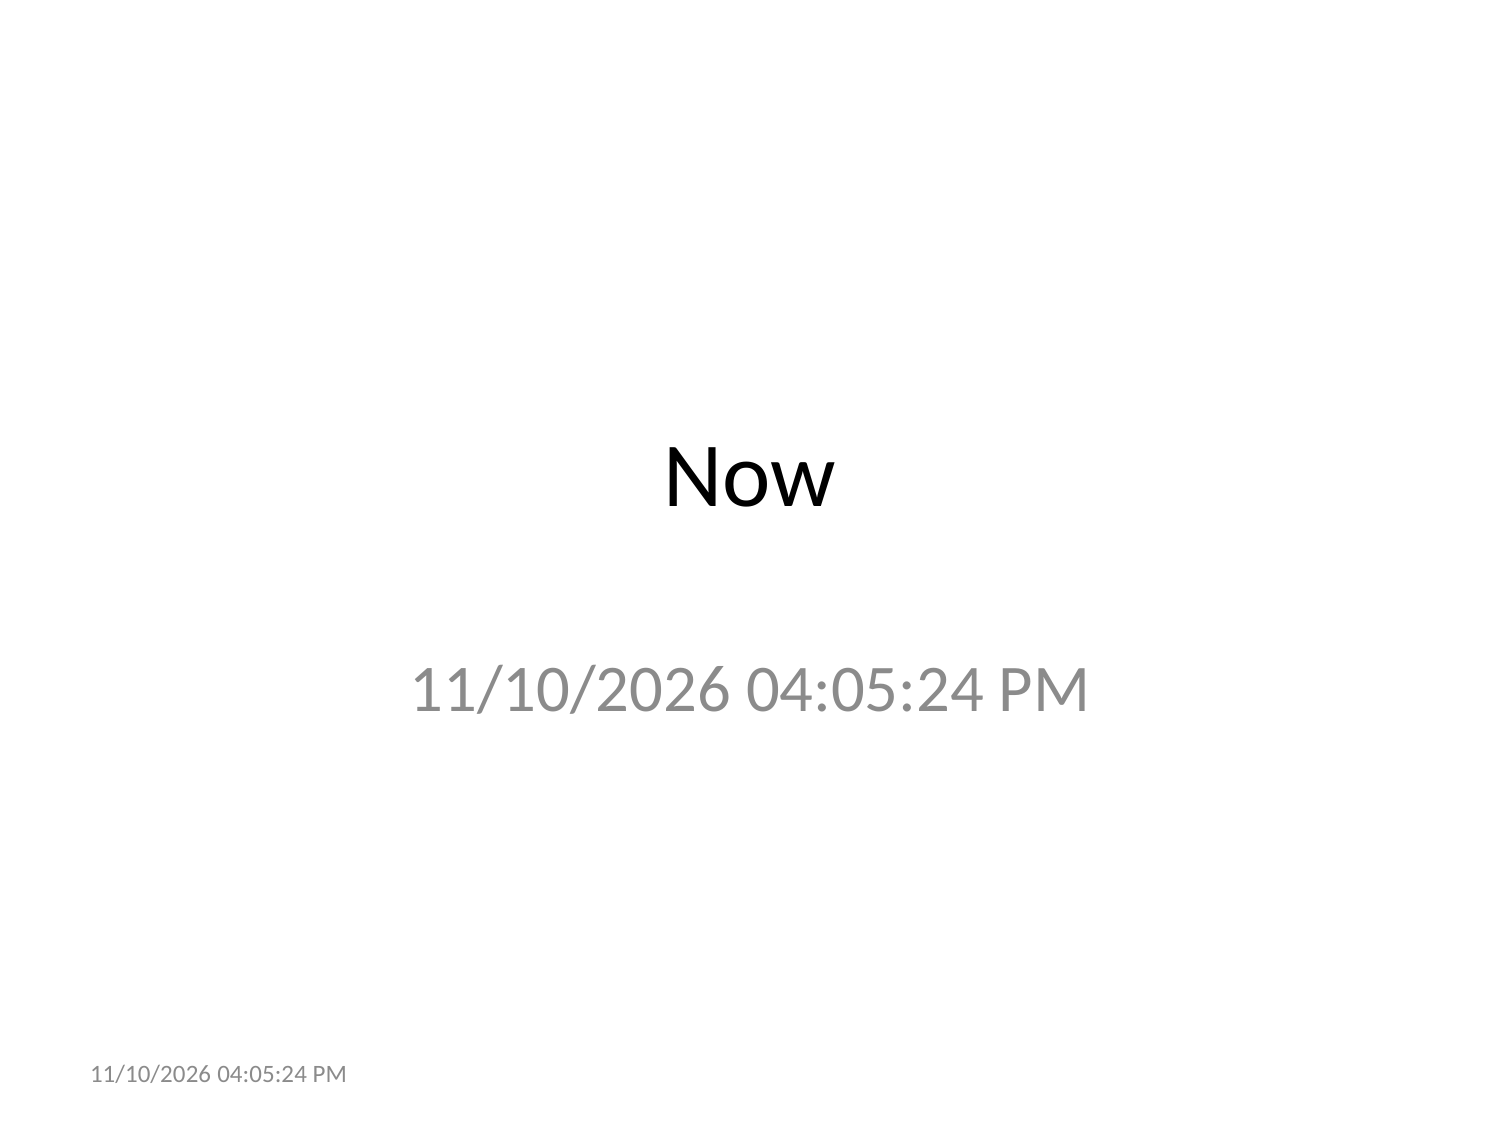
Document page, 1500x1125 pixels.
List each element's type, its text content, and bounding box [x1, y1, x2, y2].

title Now [112, 349, 1388, 591]
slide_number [75, 1042, 425, 1103]
subtitle 2011-12-19 10:20:04 AM [225, 637, 1275, 925]
